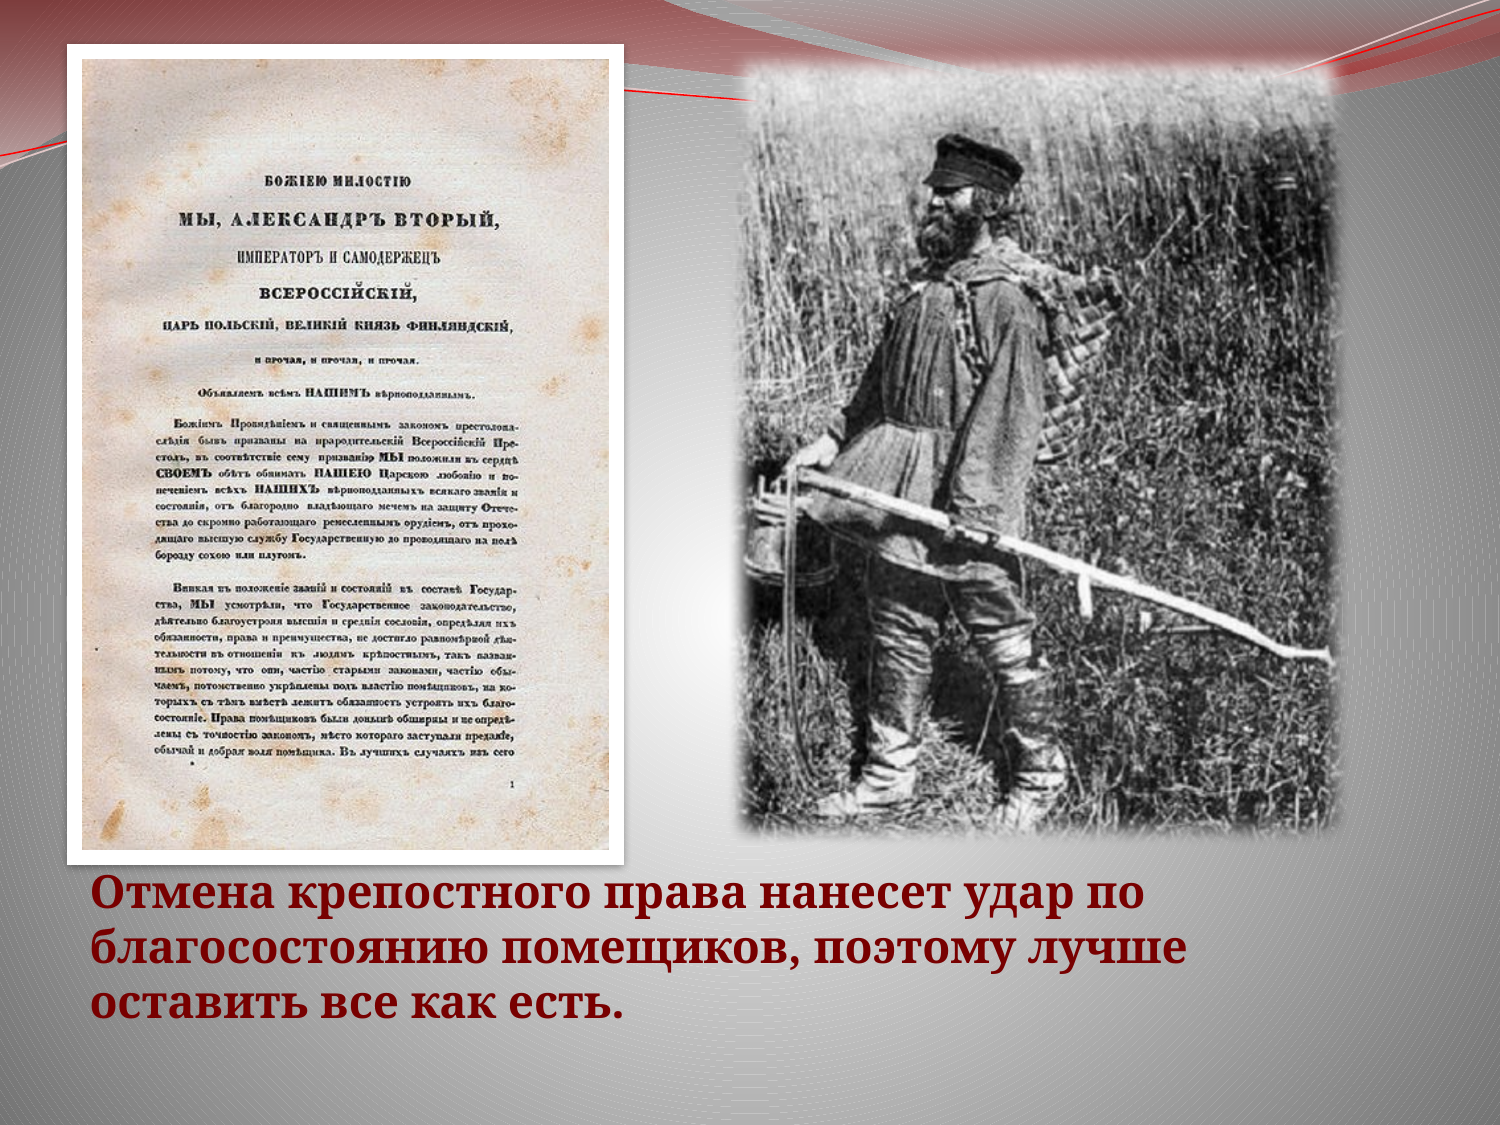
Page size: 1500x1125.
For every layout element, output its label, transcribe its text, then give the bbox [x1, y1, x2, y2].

picture [81, 58, 610, 851]
picture [726, 46, 1352, 848]
list Отмена крепостного права нанесет удар по благосостоянию помещиков, поэтому лучше оставить все как есть. [82, 855, 1357, 1104]
